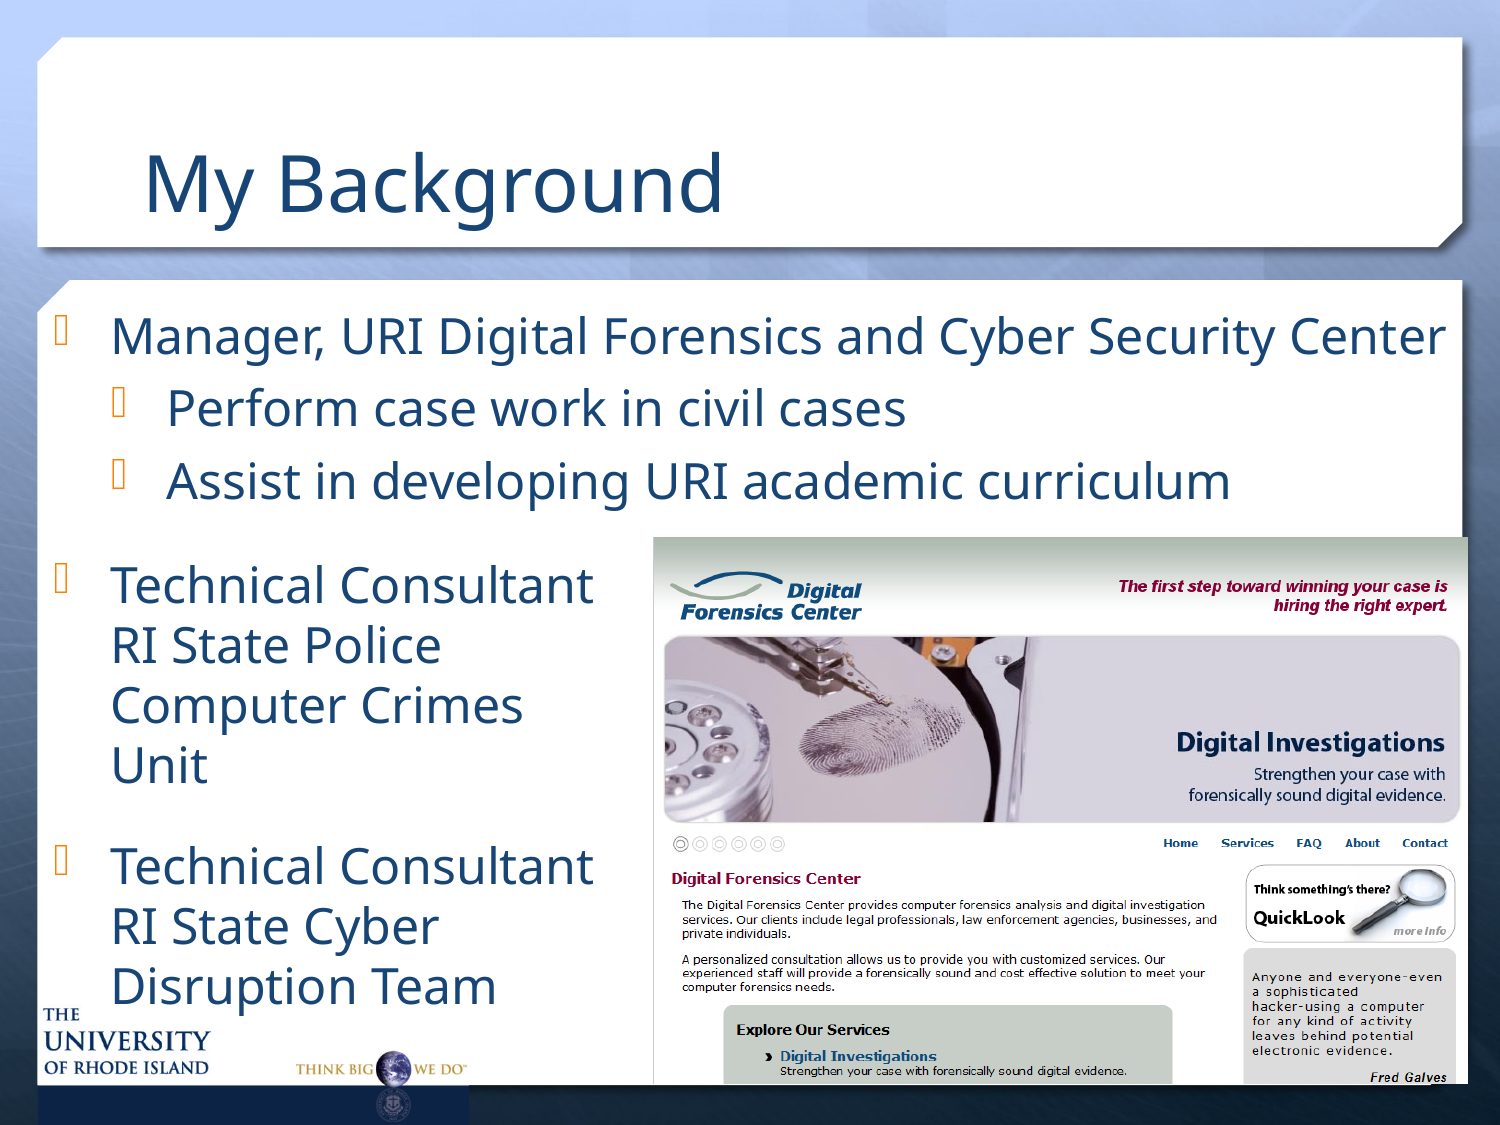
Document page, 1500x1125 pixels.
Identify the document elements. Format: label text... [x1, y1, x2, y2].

title My Background [127, 48, 1372, 236]
picture [38, 1004, 469, 1125]
picture [652, 536, 1469, 1085]
text_box Technical Consultant RI State Police Computer Crimes Unit Technical Consultant RI State Cyber Disruption Team [38, 545, 625, 946]
list Manager, URI Digital Forensics and Cyber Security Center Perform case work in civil cases Assist in developing URI academic curriculum [38, 296, 1468, 491]
